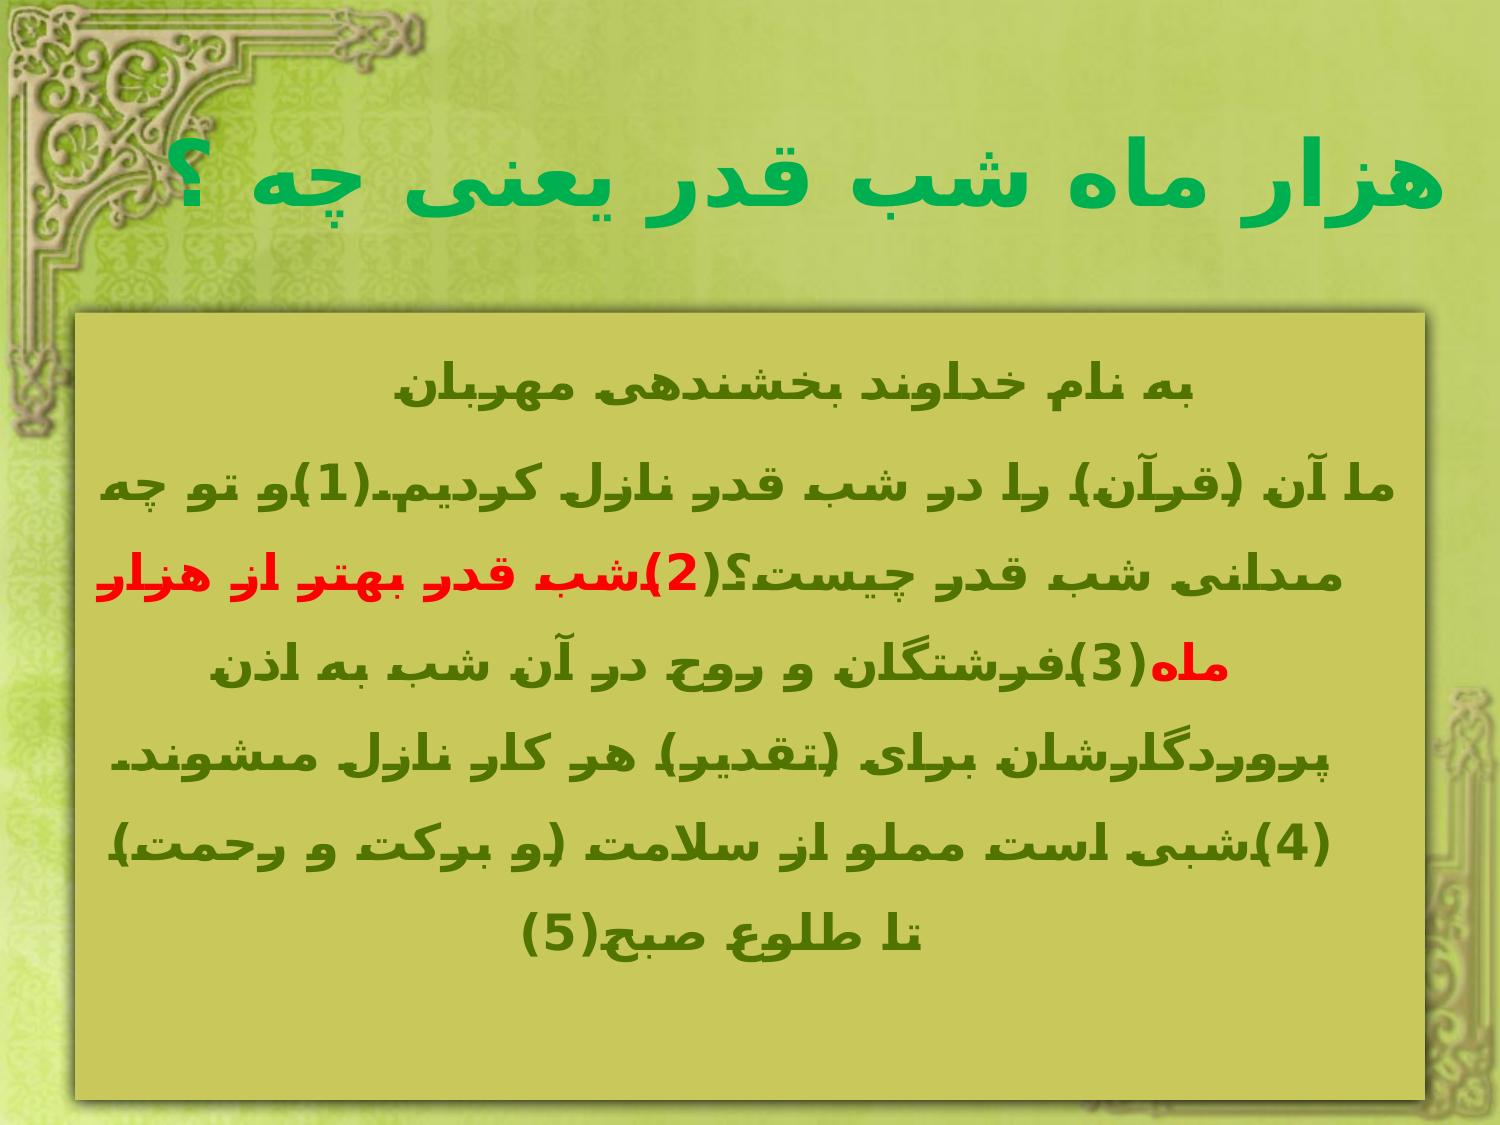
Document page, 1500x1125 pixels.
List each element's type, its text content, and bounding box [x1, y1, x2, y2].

picture [0, 0, 1500, 1125]
list به نام خداوند بخشنده‏ى مهربان ما آن (قرآن) را در شب قدر نازل كرديم.(1)و تو چه مى‏دانى شب قدر چيست؟(2)شب قدر بهتر از هزار ماه(3)فرشتگان و روح در آن شب به اذن پروردگارشان براى (تقدير) هر كار نازل مى‏شوند.(4)شبى است مملو از سلامت (و بركت و رحمت) تا طلوع صبح(5) [74, 312, 1426, 1101]
title هزار ماه شب قدر یعنی چه ؟ [0, 44, 1466, 233]
